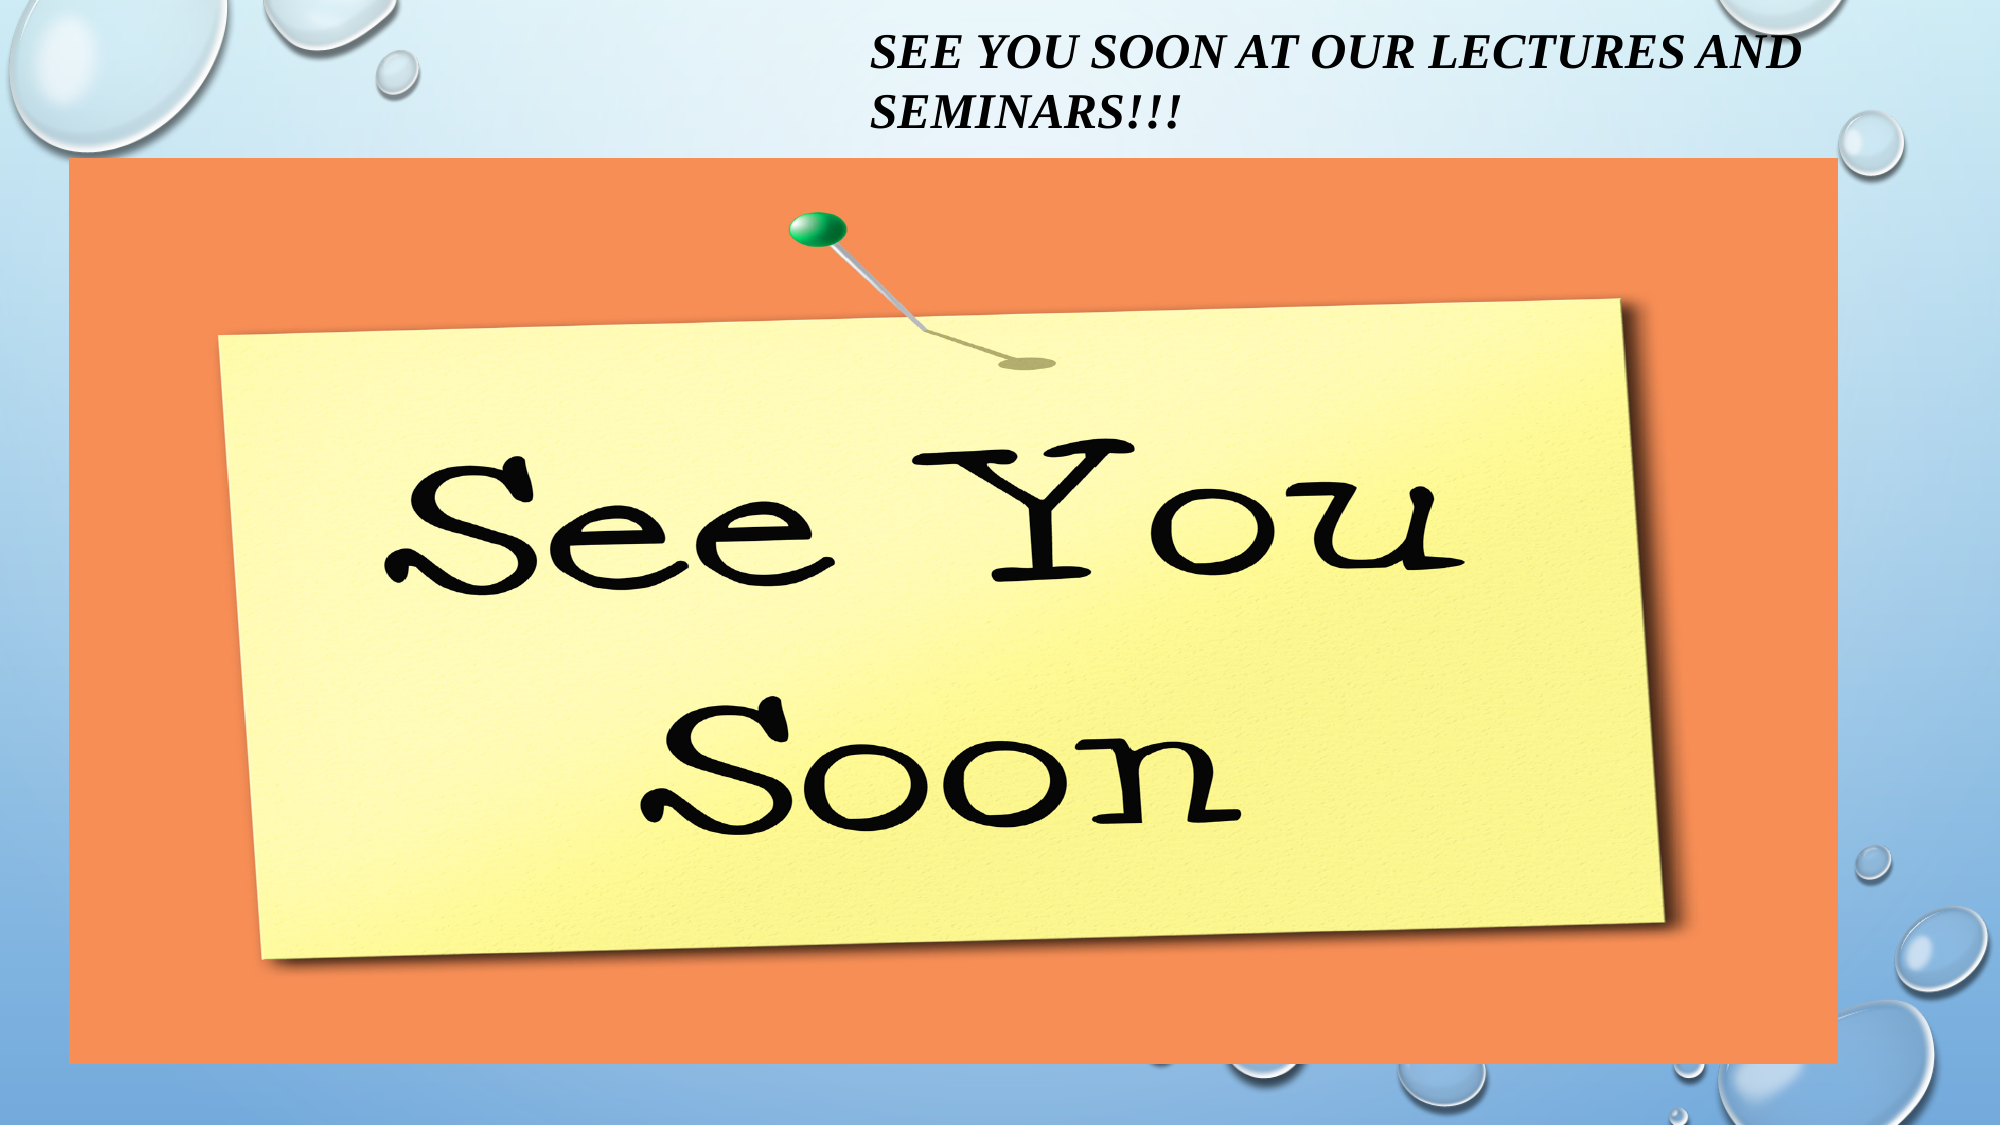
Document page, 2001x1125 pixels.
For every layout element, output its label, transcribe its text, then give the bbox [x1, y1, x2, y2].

picture [0, 0, 2000, 1125]
text_box SEE YOU SOON AT OUR LECTURES AND SEMINARS!!! [854, 10, 1956, 146]
